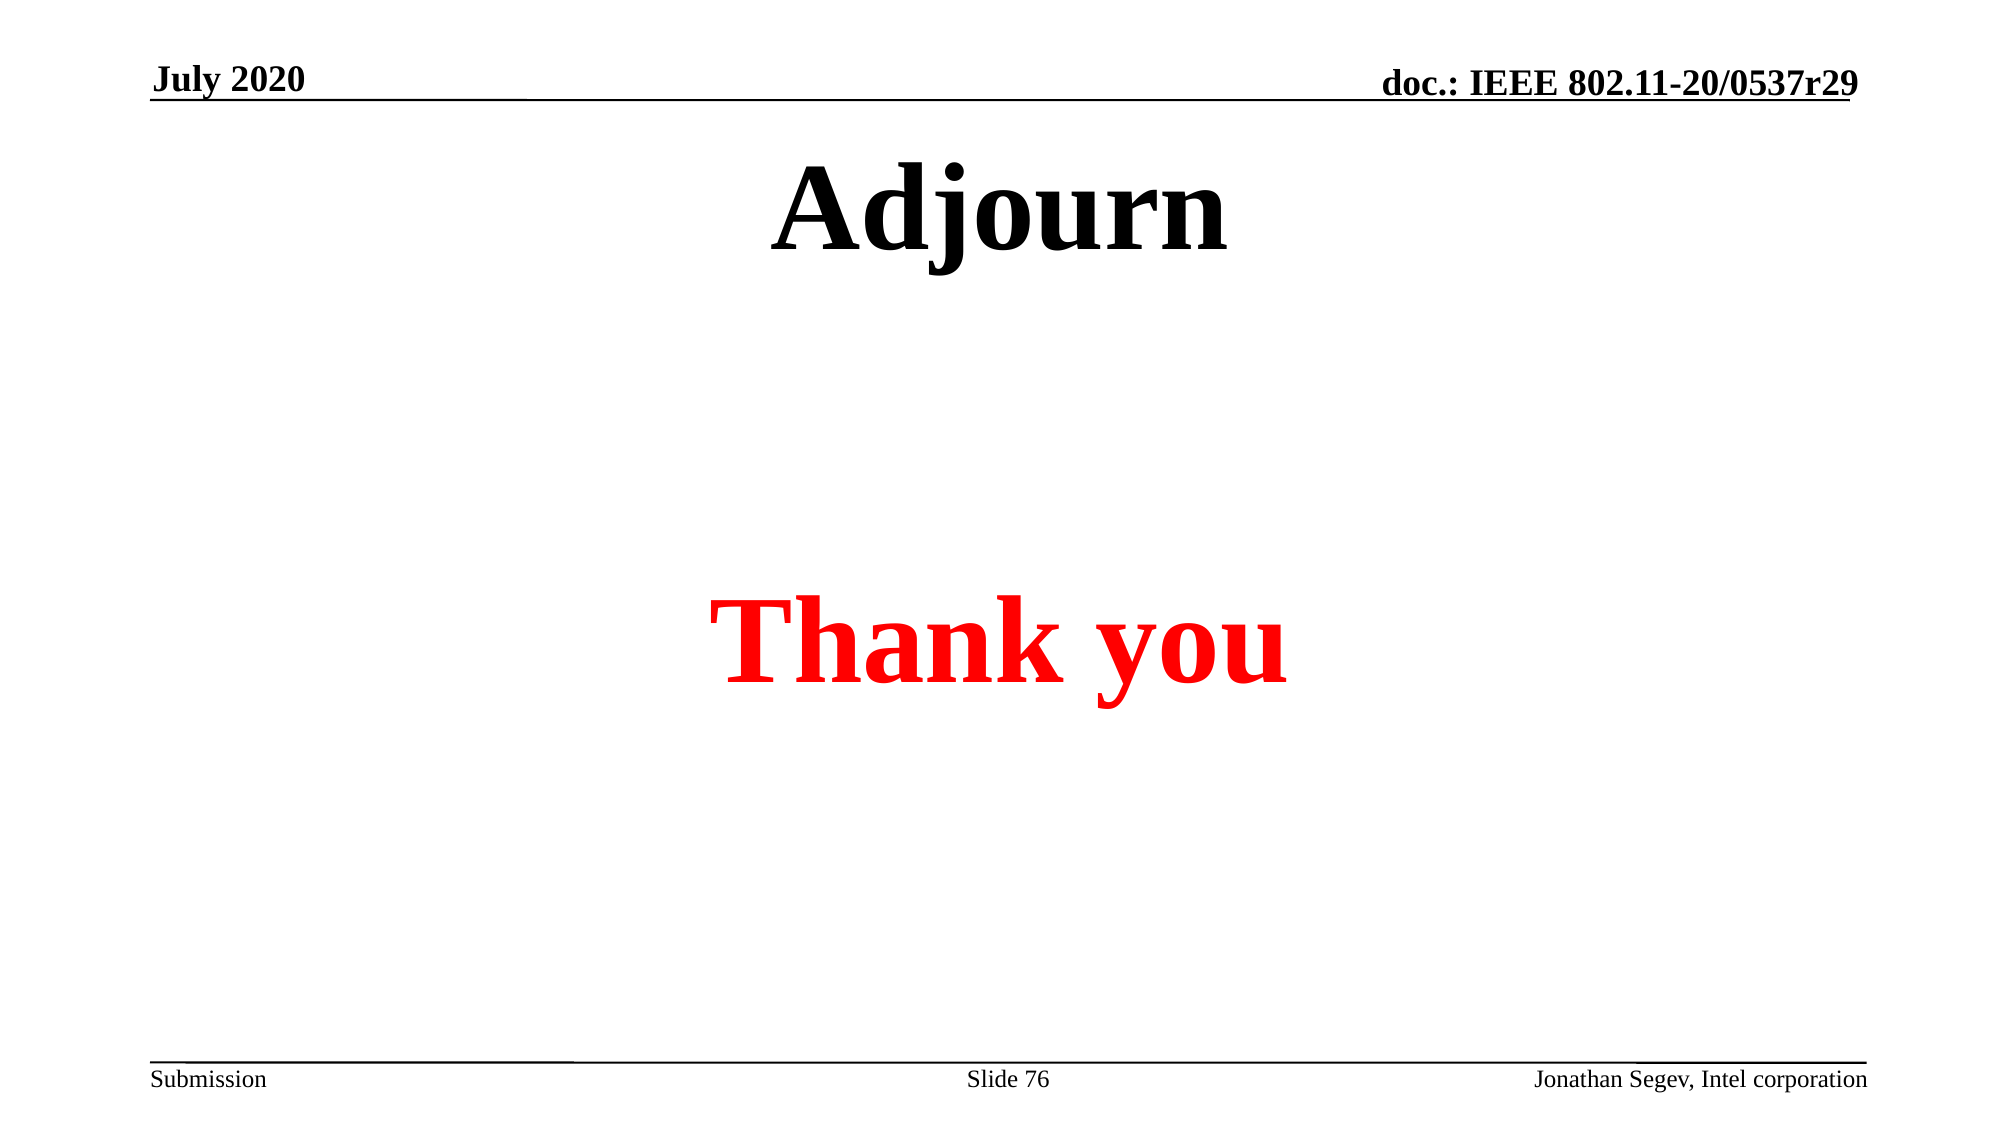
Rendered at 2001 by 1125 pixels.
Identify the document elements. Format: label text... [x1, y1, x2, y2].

title Adjourn [149, 112, 1850, 288]
list Thank you [149, 324, 1850, 1000]
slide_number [152, 54, 563, 100]
footer Jonathan Segev, Intel corporation [1171, 1061, 1869, 1093]
slide_number Slide 76 [950, 1061, 1067, 1123]
